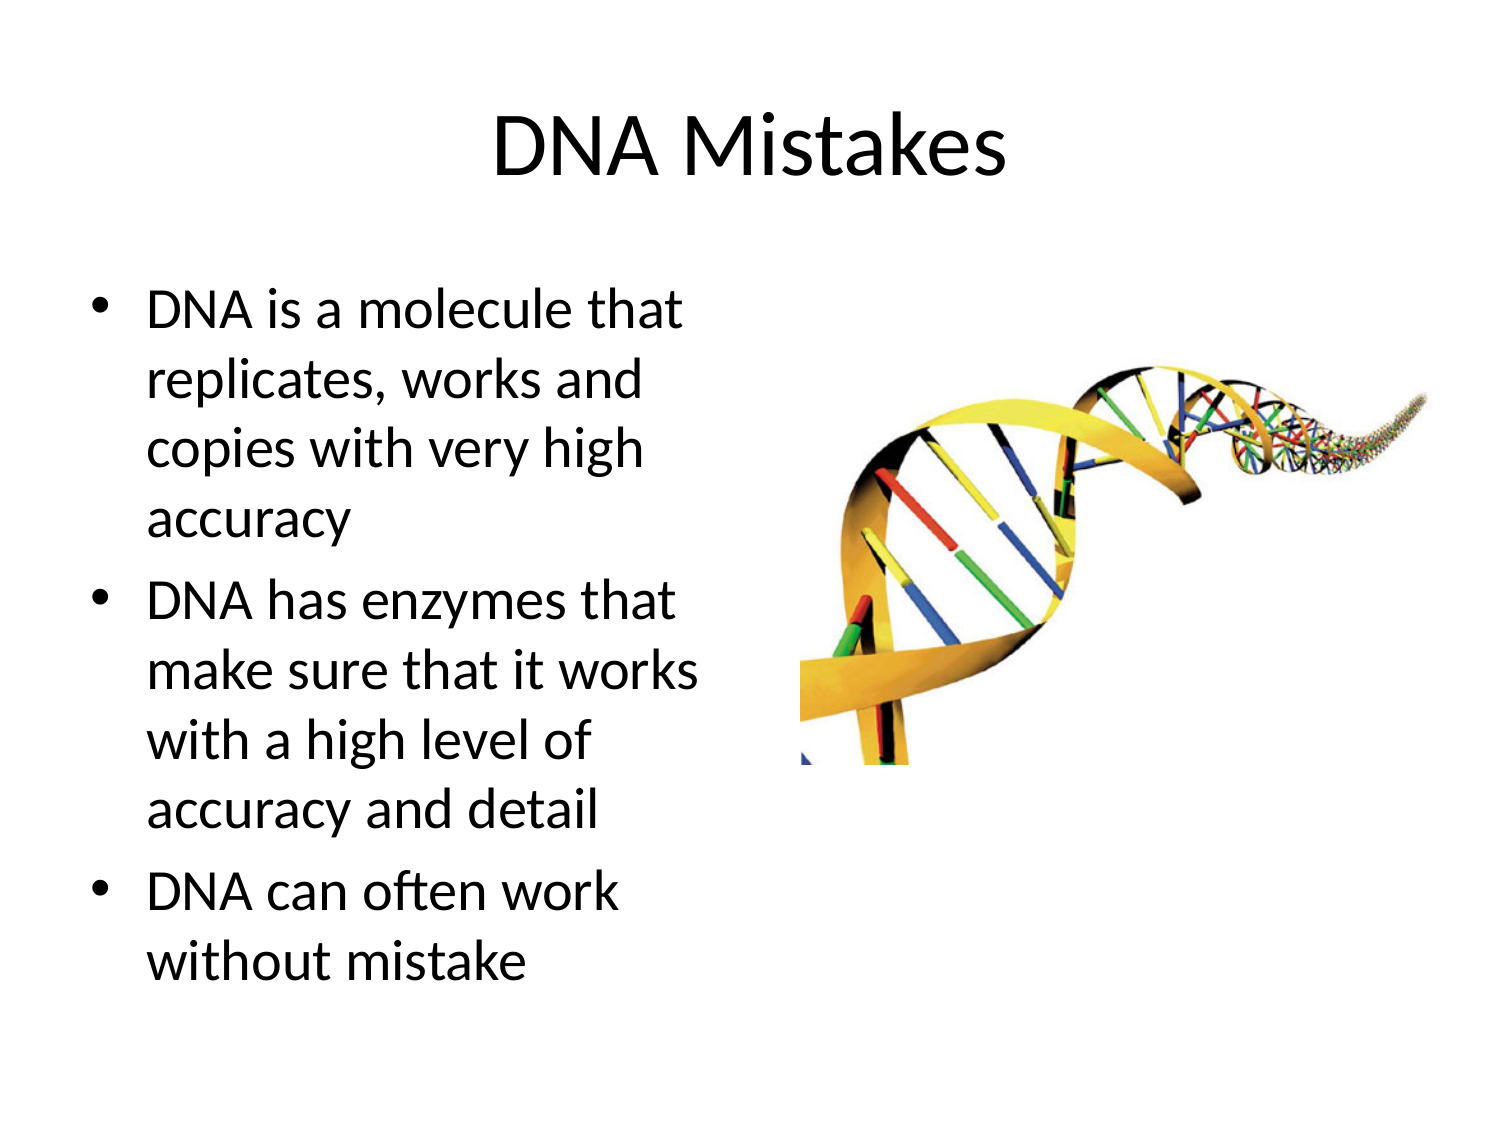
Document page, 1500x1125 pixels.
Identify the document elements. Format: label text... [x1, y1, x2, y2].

title DNA Mistakes [75, 45, 1425, 233]
picture [799, 349, 1438, 765]
list DNA is a molecule that replicates, works and copies with very high accuracy DNA has enzymes that make sure that it works with a high level of accuracy and detail DNA can often work without mistake [75, 262, 738, 1005]
